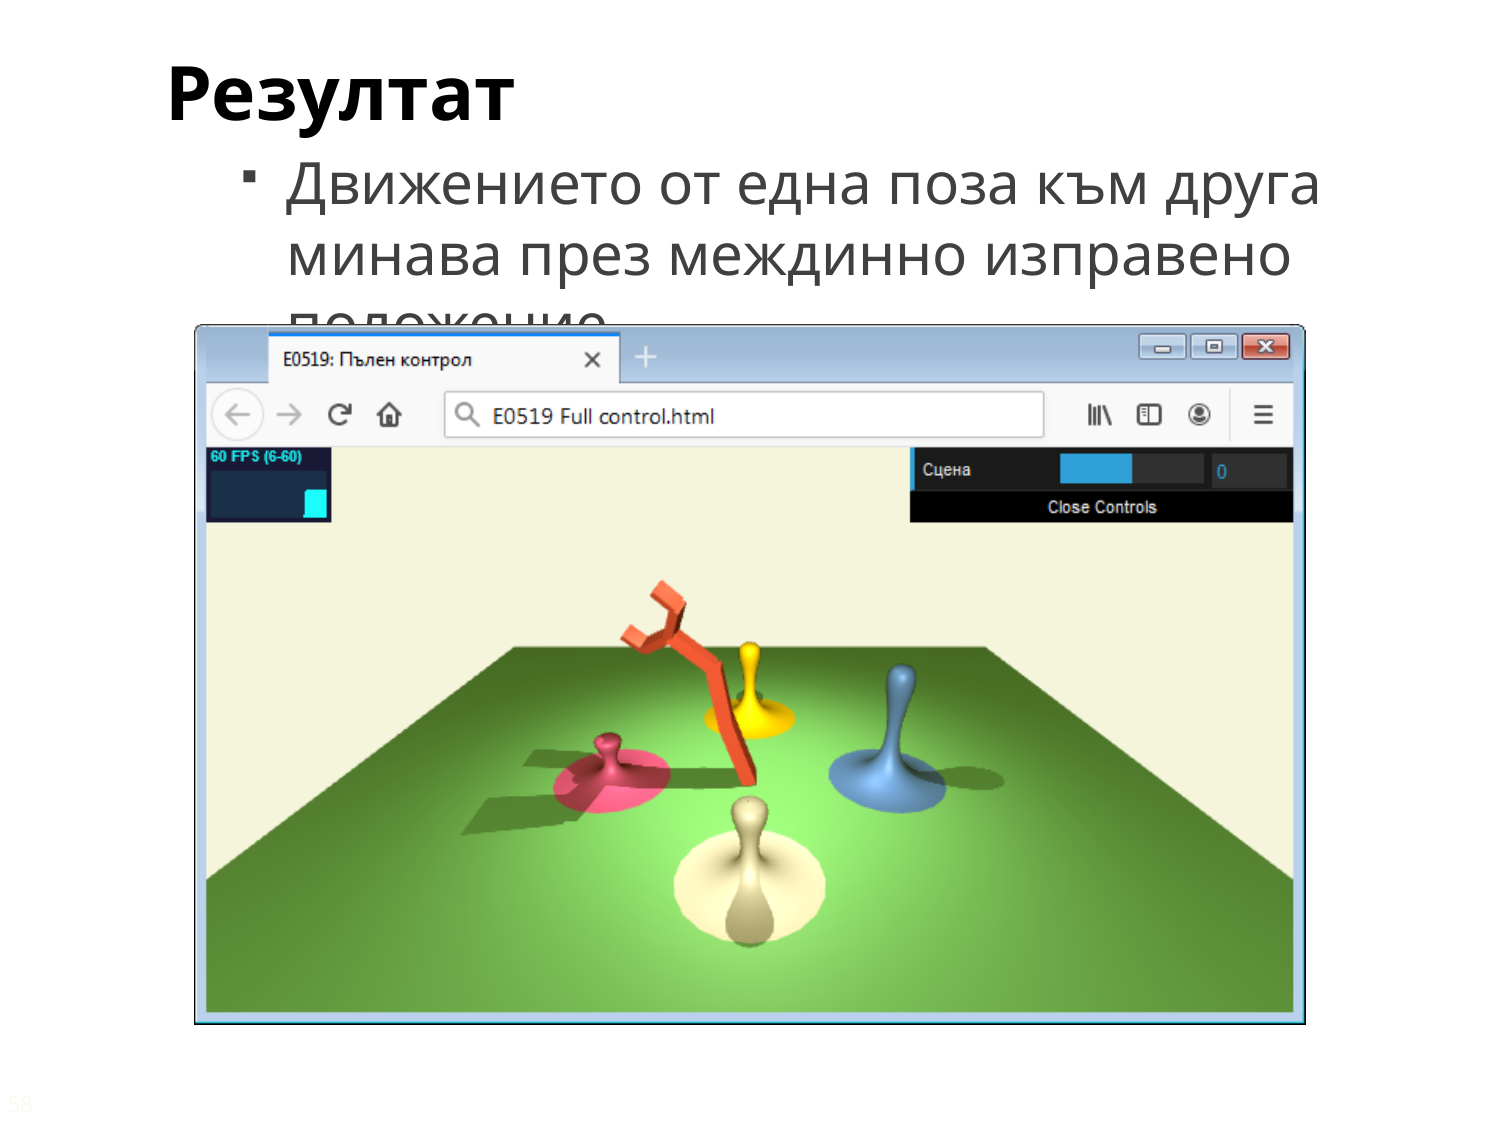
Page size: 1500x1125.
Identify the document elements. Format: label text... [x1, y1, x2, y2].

list Резултат Движението от една поза към друга минава през междинно изправено положение [150, 37, 1488, 1113]
picture [194, 324, 1306, 1026]
